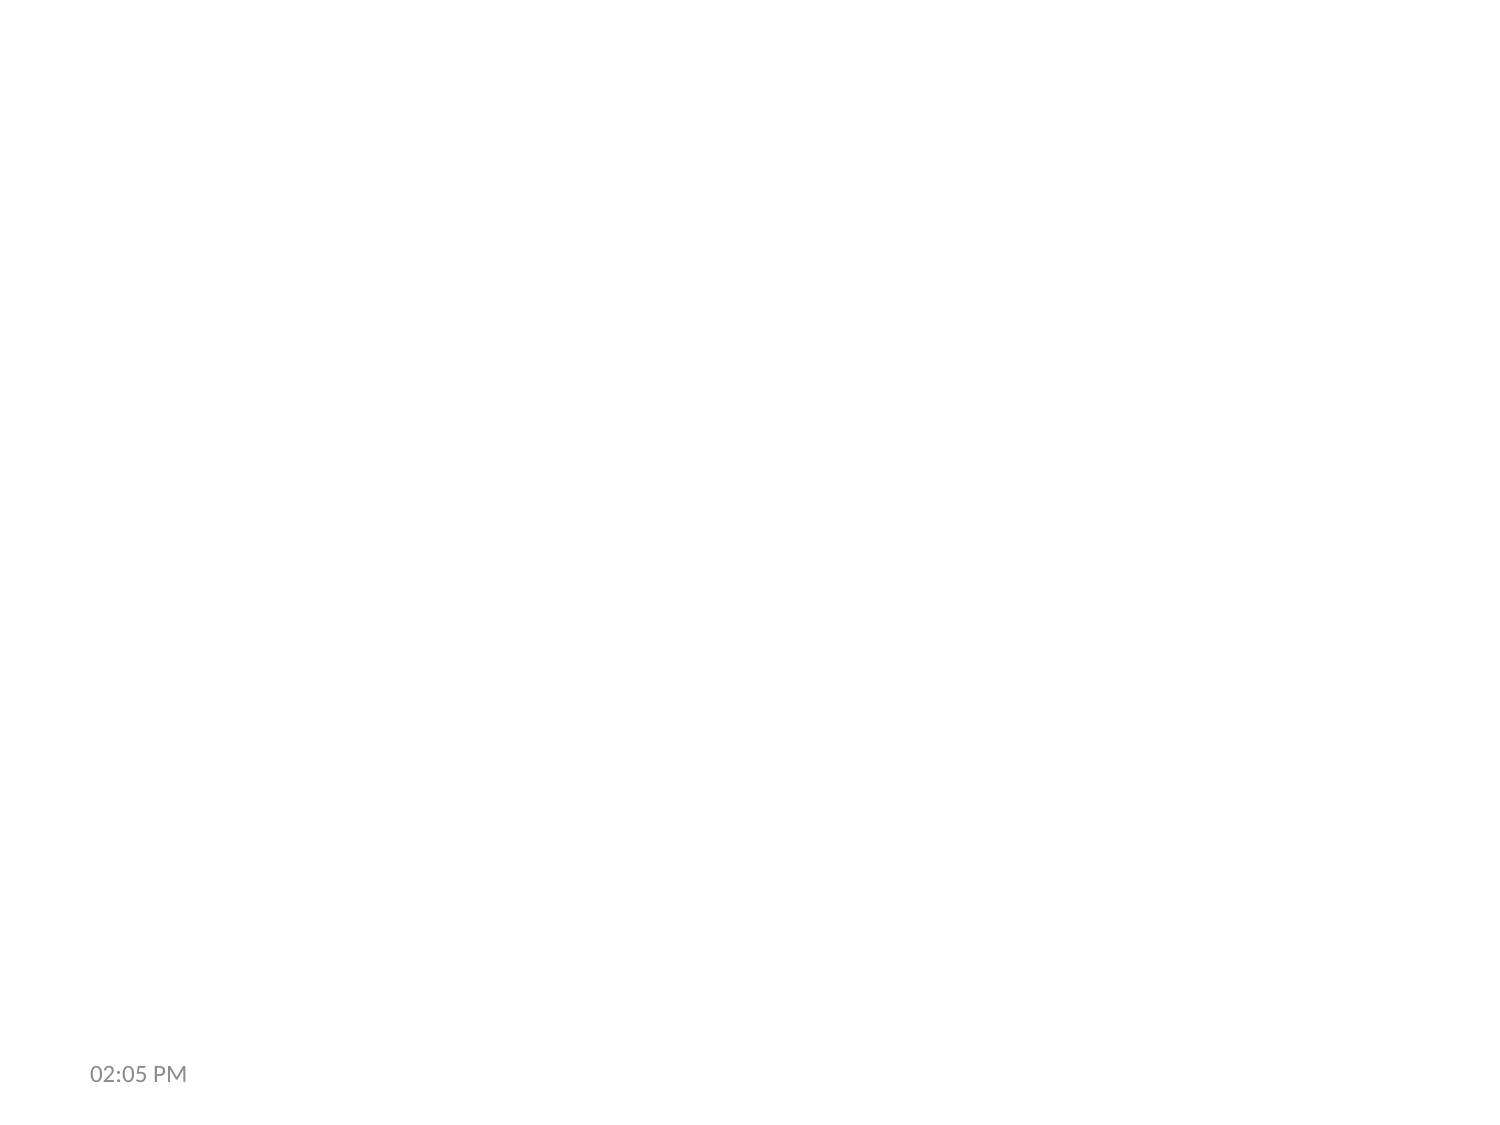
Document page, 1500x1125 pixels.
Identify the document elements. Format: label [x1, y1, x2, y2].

slide_number [75, 1042, 425, 1103]
